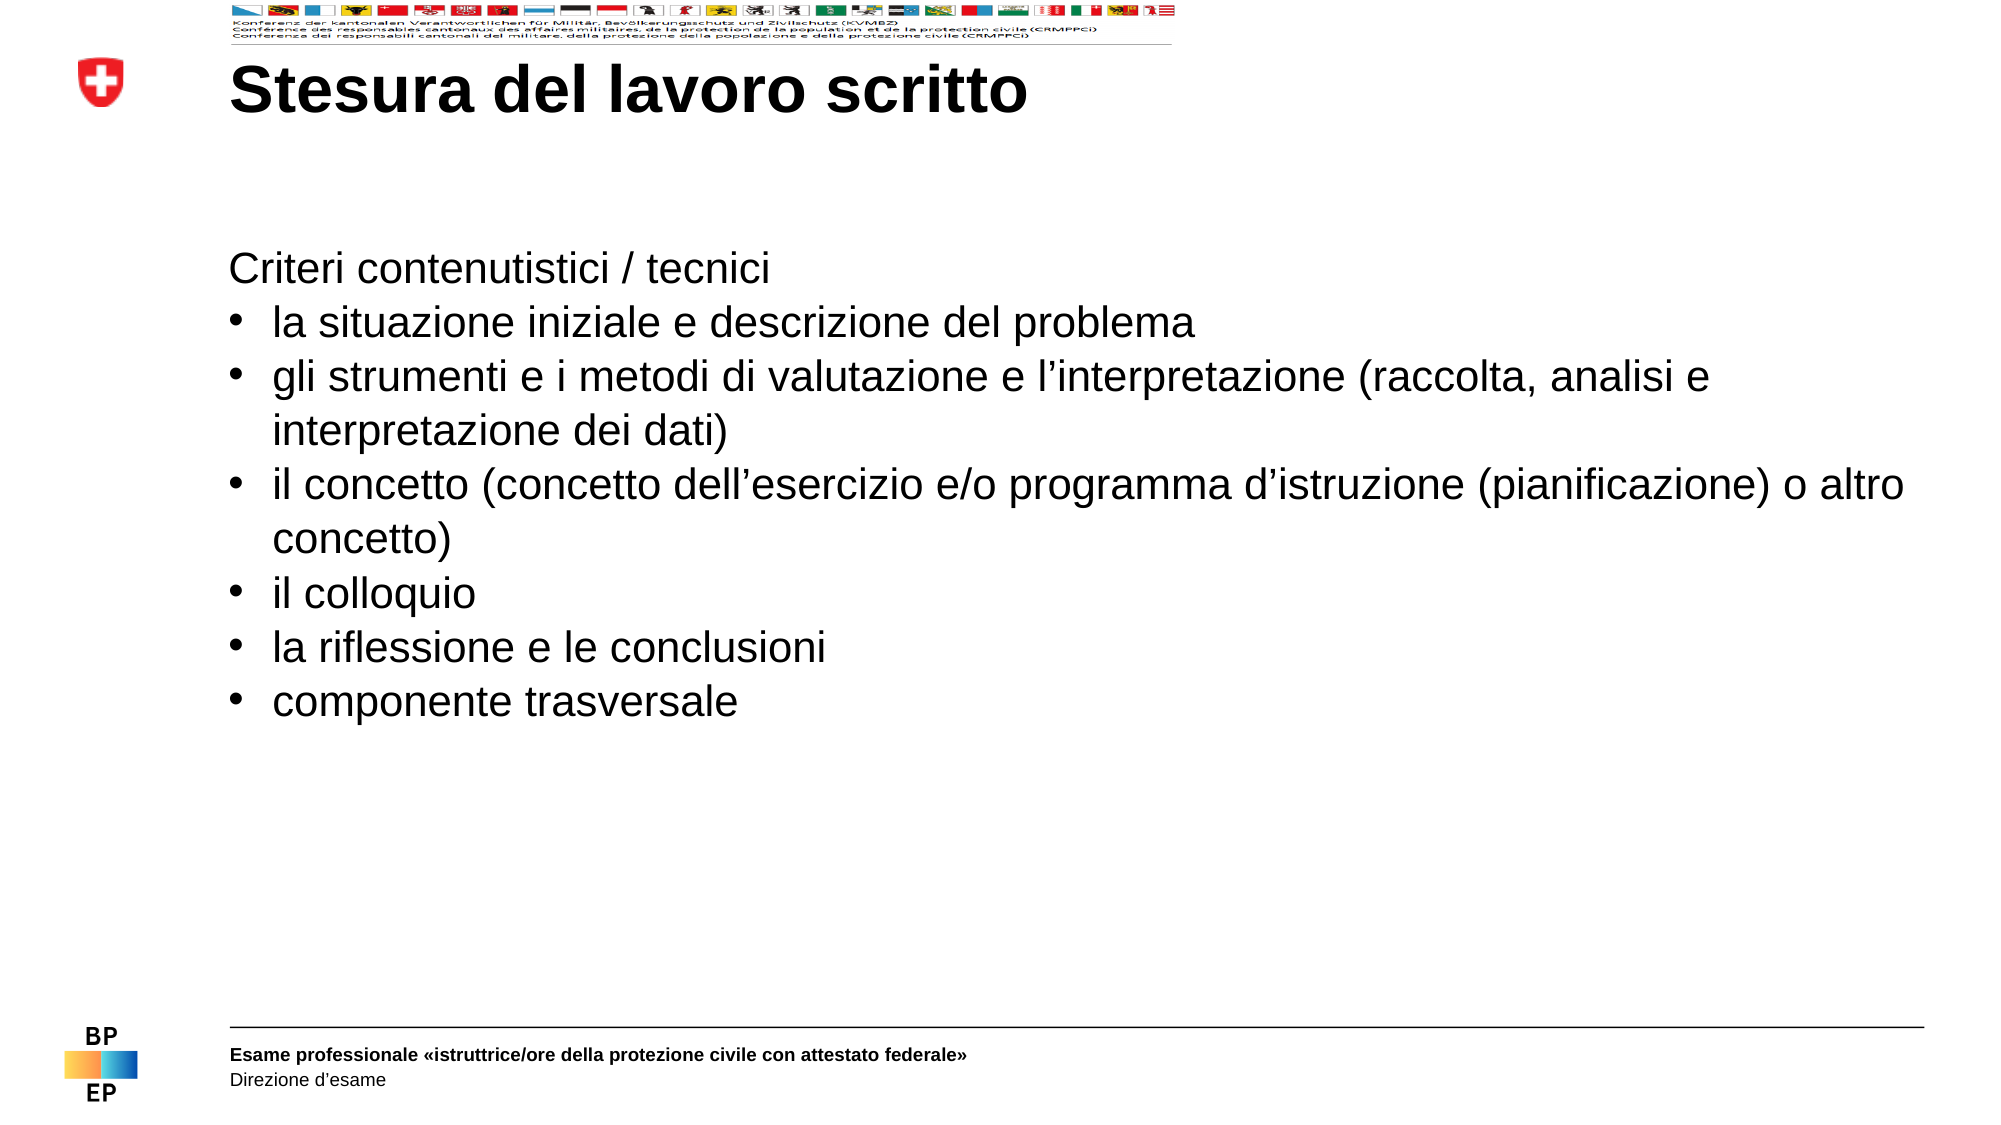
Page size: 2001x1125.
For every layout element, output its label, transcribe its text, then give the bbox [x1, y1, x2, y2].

list Criteri contenutistici / tecnici la situazione iniziale e descrizione del problema gli strumenti e i metodi di valutazione e l’interpretazione (raccolta, analisi e interpretazione dei dati) il concetto (concetto dell’esercizio e/o programma d’istruzione (pianificazione) o altro concetto) il colloquio la riflessione e le conclusioni componente trasversale [228, 237, 1922, 981]
footer Esame professionale «istruttrice/ore della protezione civile con attestato federale» Direzione d’esame [229, 1040, 1177, 1088]
picture [61, 1021, 140, 1106]
picture [229, 4, 1175, 46]
title Stesura del lavoro scritto [229, 50, 1922, 199]
